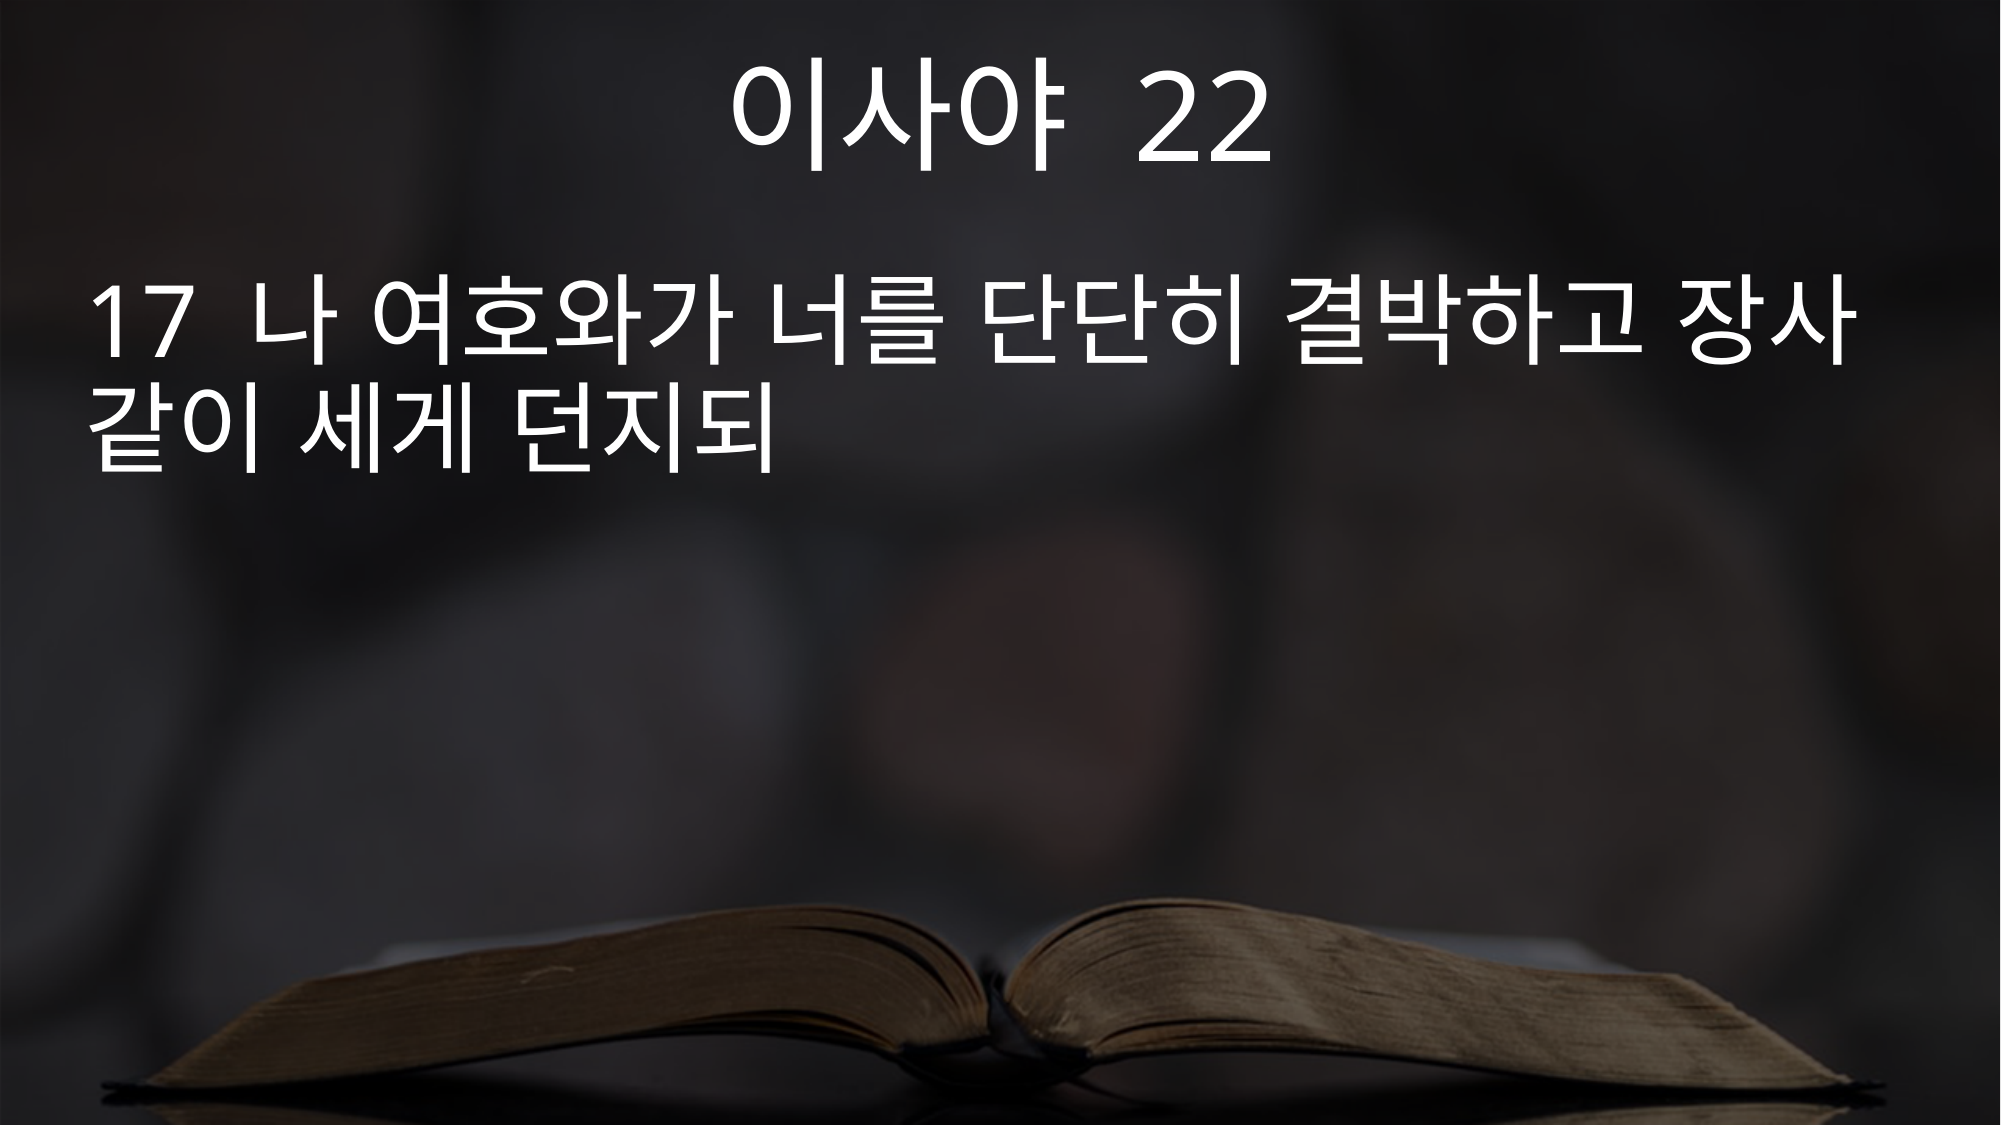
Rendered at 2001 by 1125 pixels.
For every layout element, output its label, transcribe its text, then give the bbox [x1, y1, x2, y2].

list 17 나 여호와가 너를 단단히 결박하고 장사 같이 세게 던지되 [69, 263, 1953, 423]
footer 이사야 22 [0, 32, 2000, 192]
picture [0, 0, 2001, 1125]
